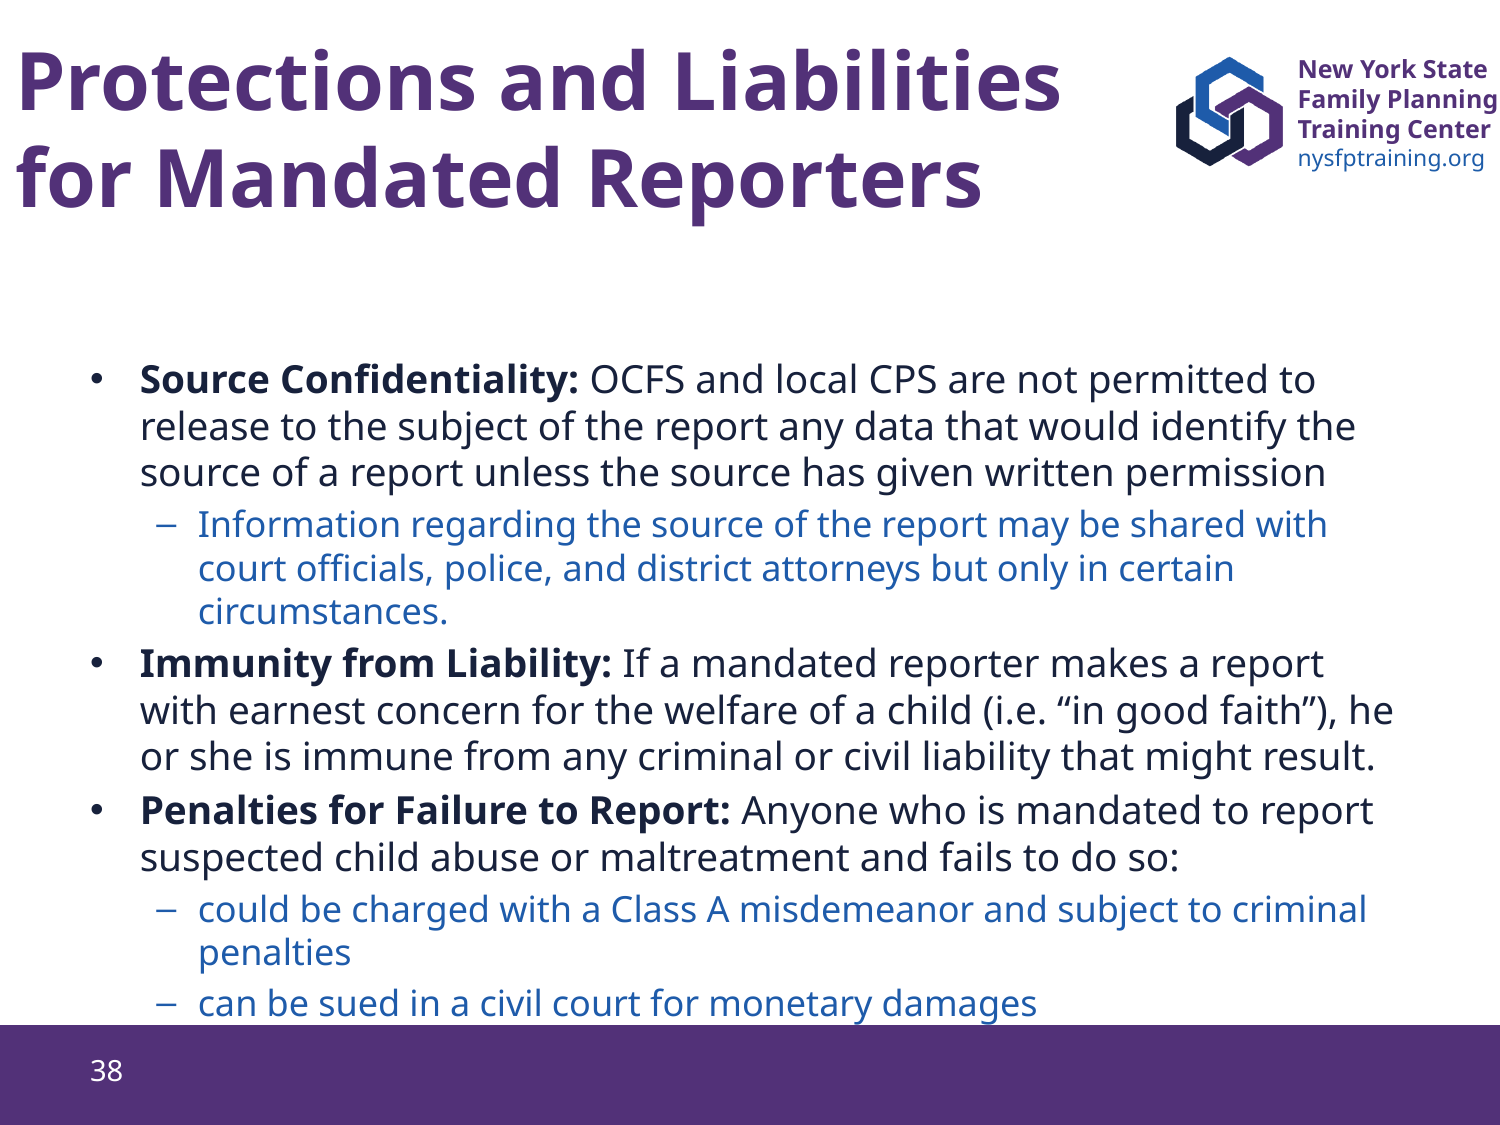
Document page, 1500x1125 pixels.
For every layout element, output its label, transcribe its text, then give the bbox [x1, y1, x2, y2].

slide_number 38 [75, 1042, 285, 1103]
picture [1175, 55, 1284, 168]
title Protections and Liabilities for Mandated Reporters [0, 22, 1113, 253]
list Source Confidentiality: OCFS and local CPS are not permitted to release to the subject of the report any data that would identify the source of a report unless the source has given written permission Information regarding the source of the report may be shared with court officials, police, and district attorneys but only in certain circumstances. Immunity from Liability: If a mandated reporter makes a report with earnest concern for the welfare of a child (i.e. “in good faith”), he or she is immune from any criminal or civil liability that might result. Penalties for Failure to Report: Anyone who is mandated to report suspected child abuse or maltreatment and fails to do so: could be charged with a Class A misdemeanor and subject to criminal penalties can be sued in a civil court for monetary damages [75, 347, 1425, 1073]
